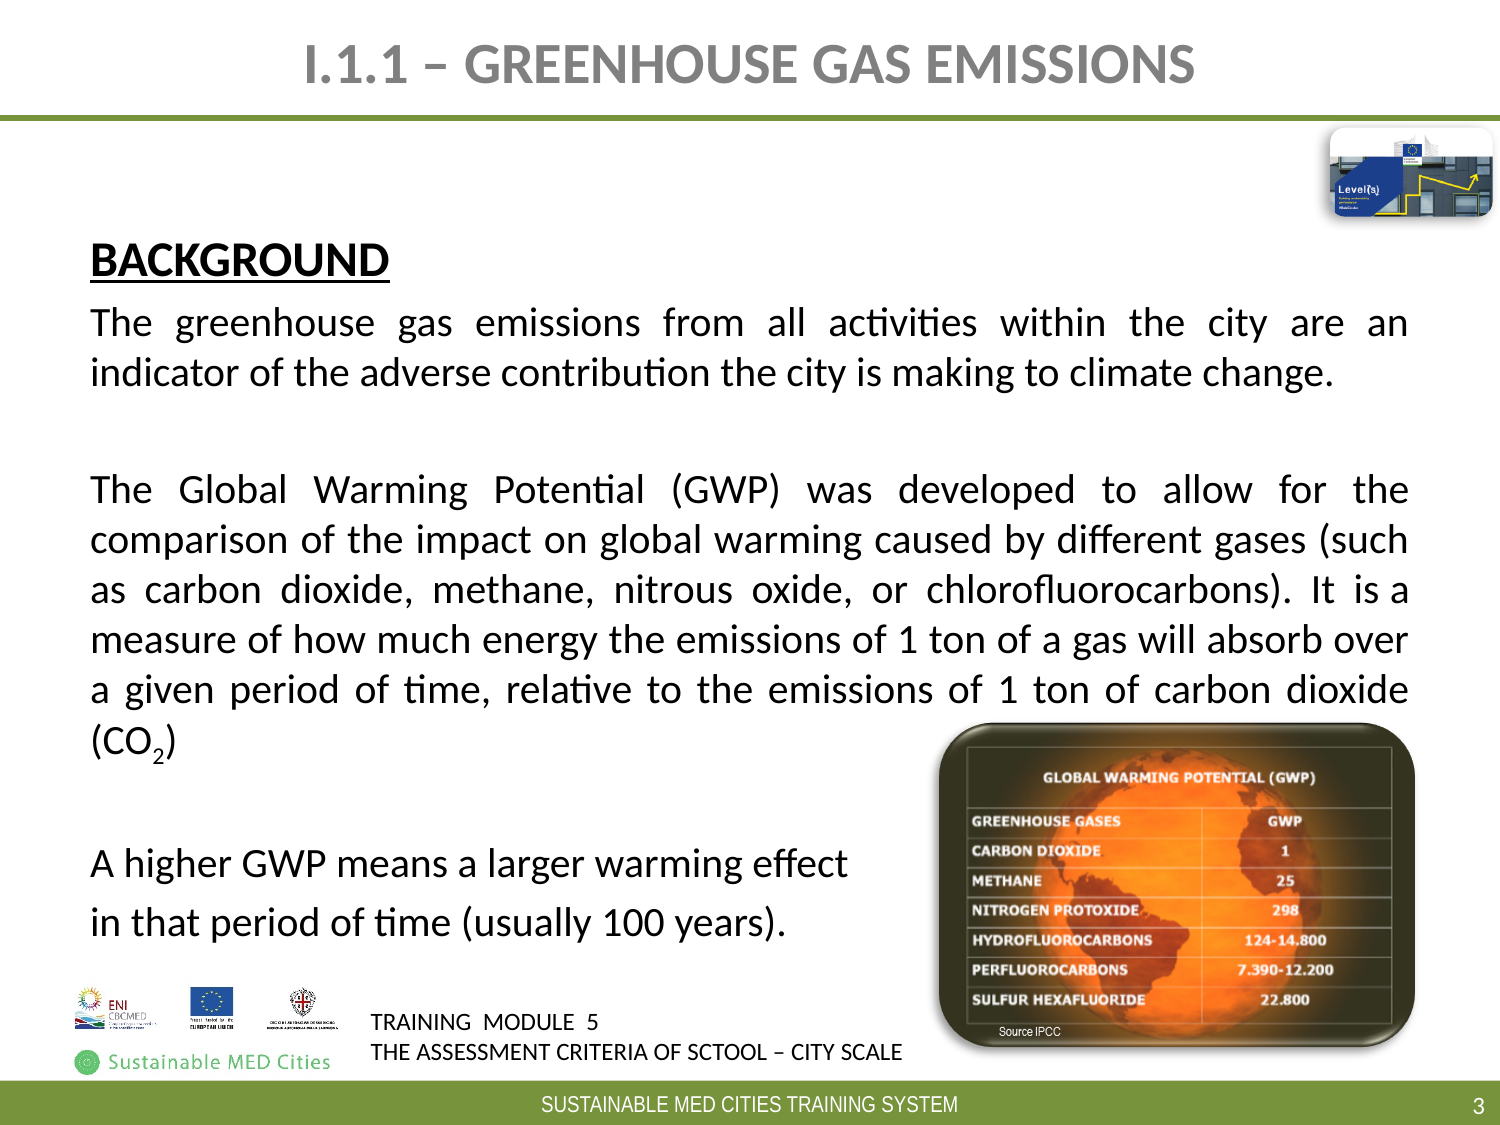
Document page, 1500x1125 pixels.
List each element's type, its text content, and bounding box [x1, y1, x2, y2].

list BACKGROUND The greenhouse gas emissions from all activities within the city are an indicator of the adverse contribution the city is making to climate change. The Global Warming Potential (GWP) was developed to allow for the comparison of the impact on global warming caused by different gases (such as carbon dioxide, methane, nitrous oxide, or chlorofluorocarbons). It is a measure of how much energy the emissions of 1 ton of a gas will absorb over a given period of time, relative to the emissions of 1 ton of carbon dioxide (CO2) A higher GWP means a larger warming effect in that period of time (usually 100 years). [75, 219, 1425, 962]
slide_number 3 [1399, 1074, 1500, 1125]
picture [62, 978, 356, 1080]
picture [1329, 127, 1493, 217]
picture [919, 712, 1426, 1066]
title I.1.1 – GREENHOUSE GAS EMISSIONS [0, 0, 1500, 121]
